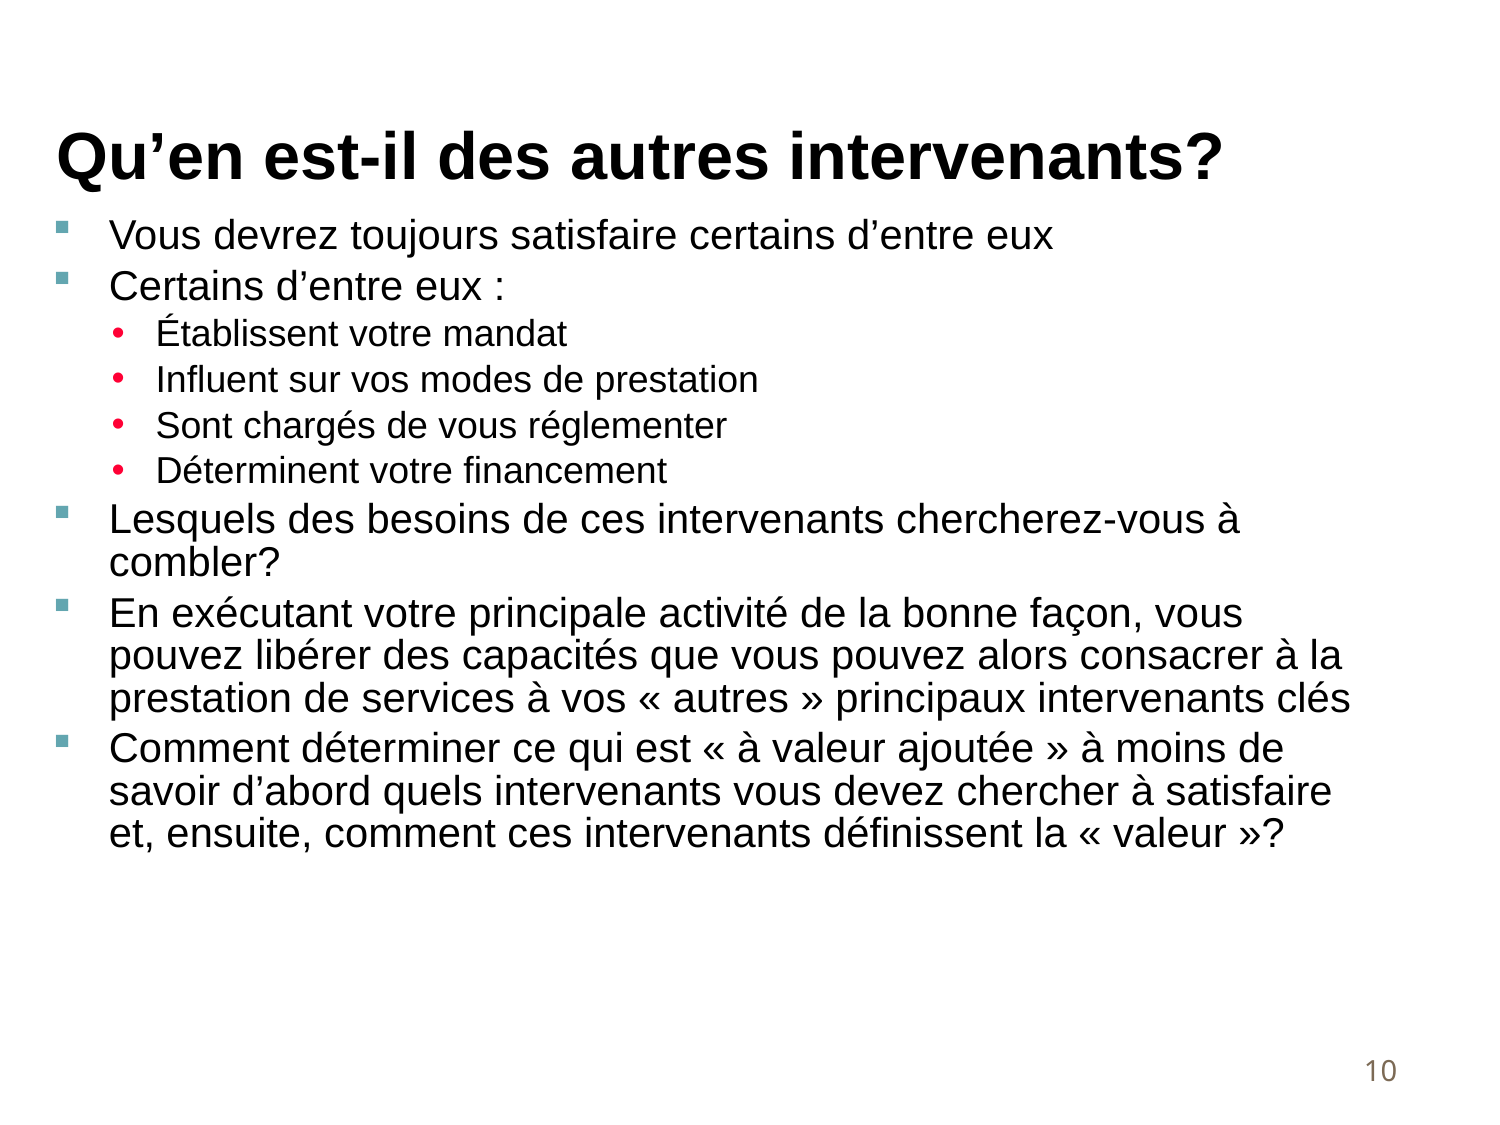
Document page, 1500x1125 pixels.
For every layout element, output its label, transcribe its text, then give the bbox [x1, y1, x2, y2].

slide_number 10 [1099, 1024, 1413, 1101]
list Vous devrez toujours satisfaire certains d’entre eux Certains d’entre eux : Établissent votre mandat Influent sur vos modes de prestation Sont chargés de vous réglementer Déterminent votre financement Lesquels des besoins de ces intervenants chercherez-vous à combler? En exécutant votre principale activité de la bonne façon, vous pouvez libérer des capacités que vous pouvez alors consacrer à la prestation de services à vos « autres » principaux intervenants clés Comment déterminer ce qui est « à valeur ajoutée » à moins de savoir d’abord quels intervenants vous devez chercher à satisfaire et, ensuite, comment ces intervenants définissent la « valeur »? [37, 208, 1388, 938]
title Qu’en est-il des autres intervenants? [41, 101, 1392, 220]
